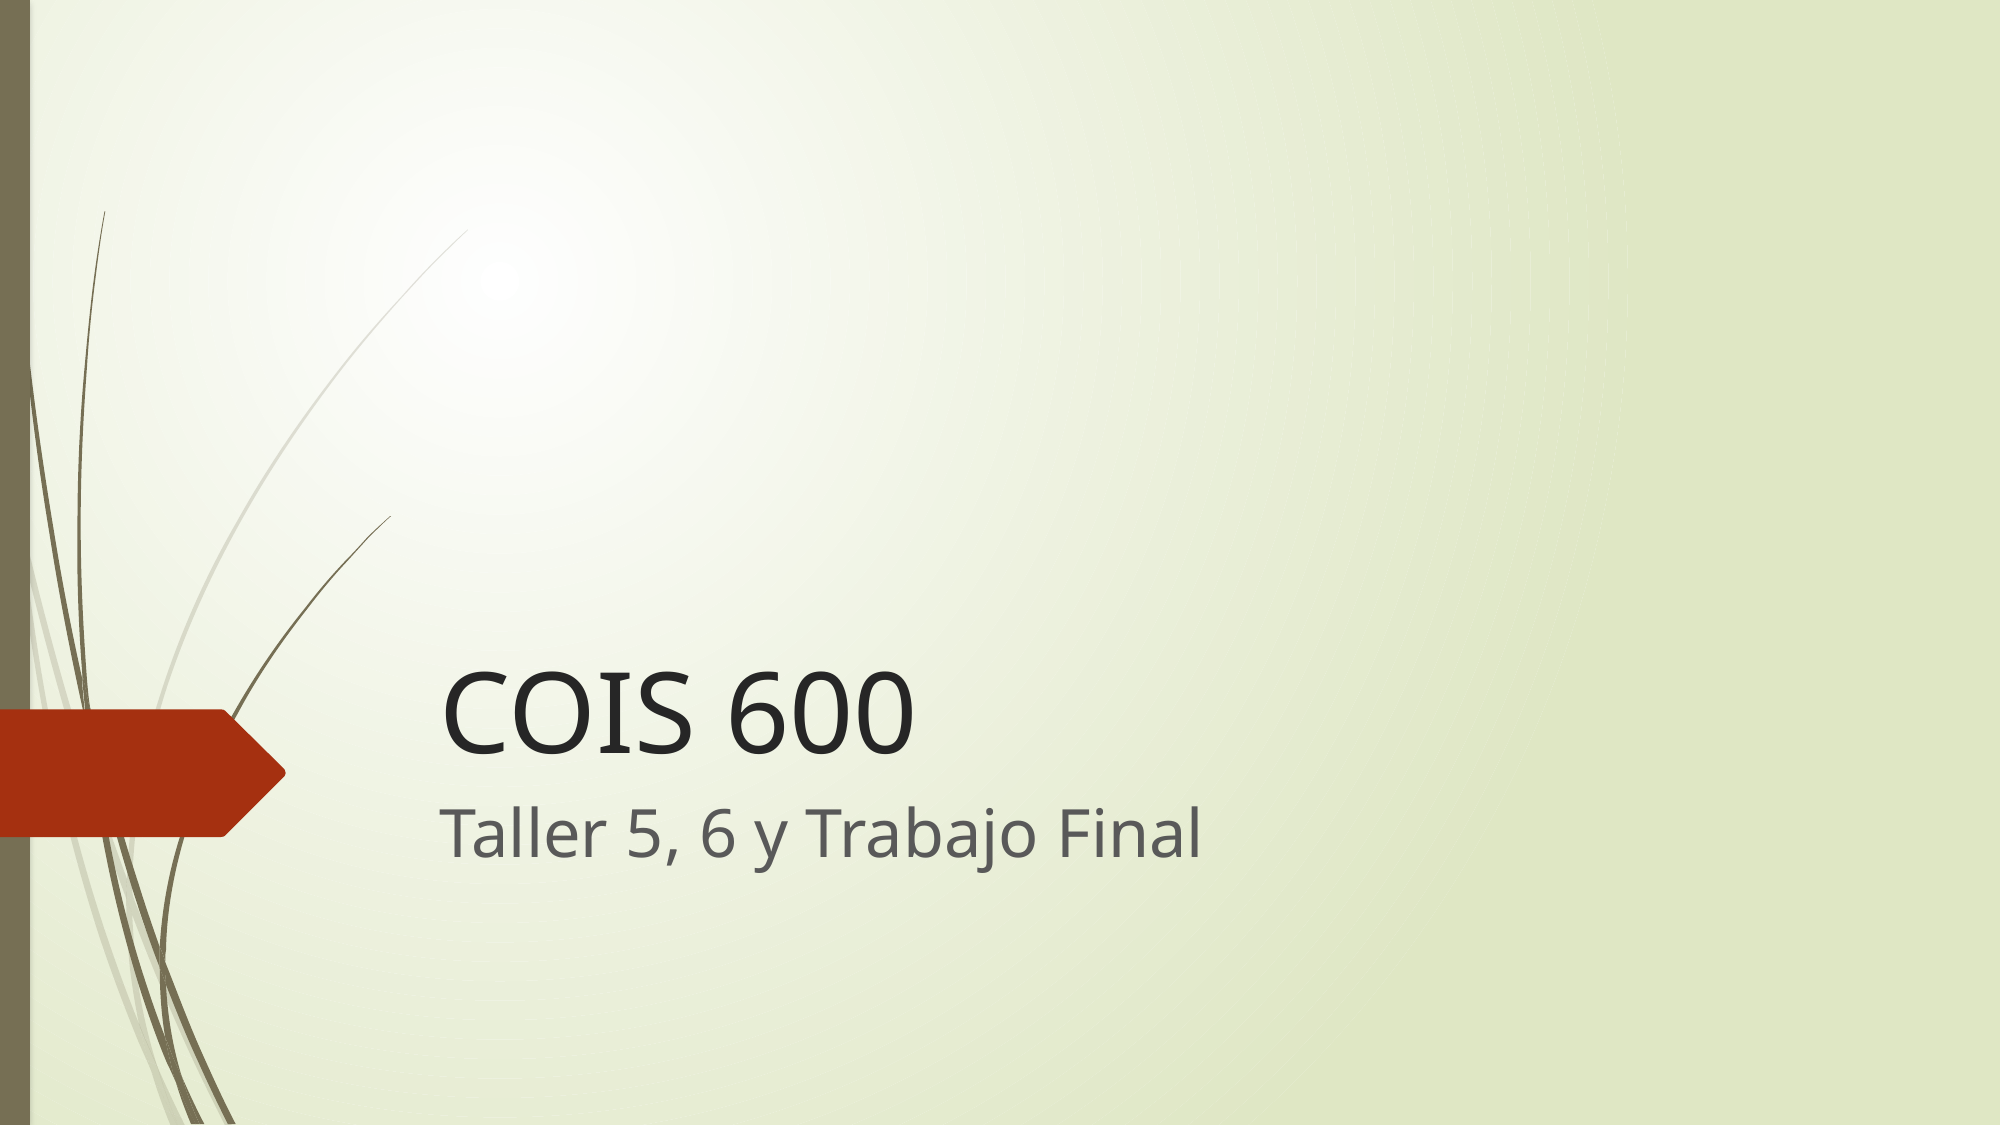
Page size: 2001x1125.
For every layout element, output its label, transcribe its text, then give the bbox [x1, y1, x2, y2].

title COIS 600 [424, 412, 1888, 783]
subtitle Taller 5, 6 y Trabajo Final [424, 783, 1888, 969]
